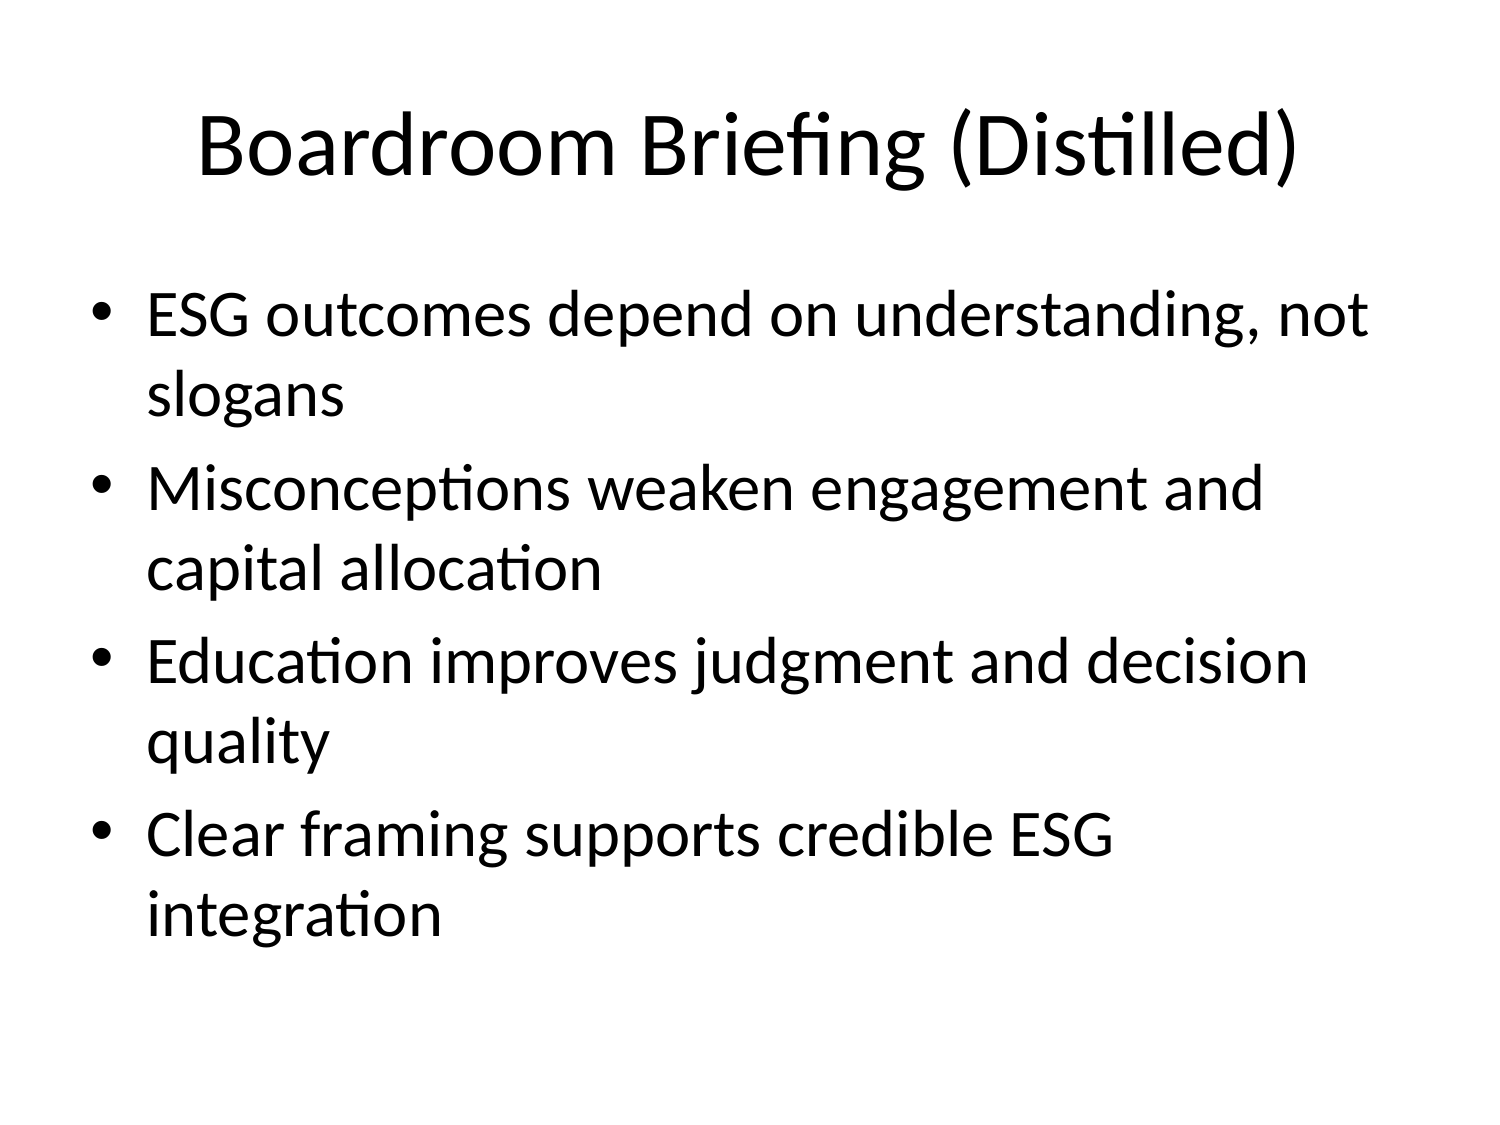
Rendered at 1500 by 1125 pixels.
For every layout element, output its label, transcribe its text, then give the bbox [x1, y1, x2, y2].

title Boardroom Briefing (Distilled) [75, 45, 1425, 233]
list ESG outcomes depend on understanding, not slogans Misconceptions weaken engagement and capital allocation Education improves judgment and decision quality Clear framing supports credible ESG integration [75, 262, 1425, 1005]
